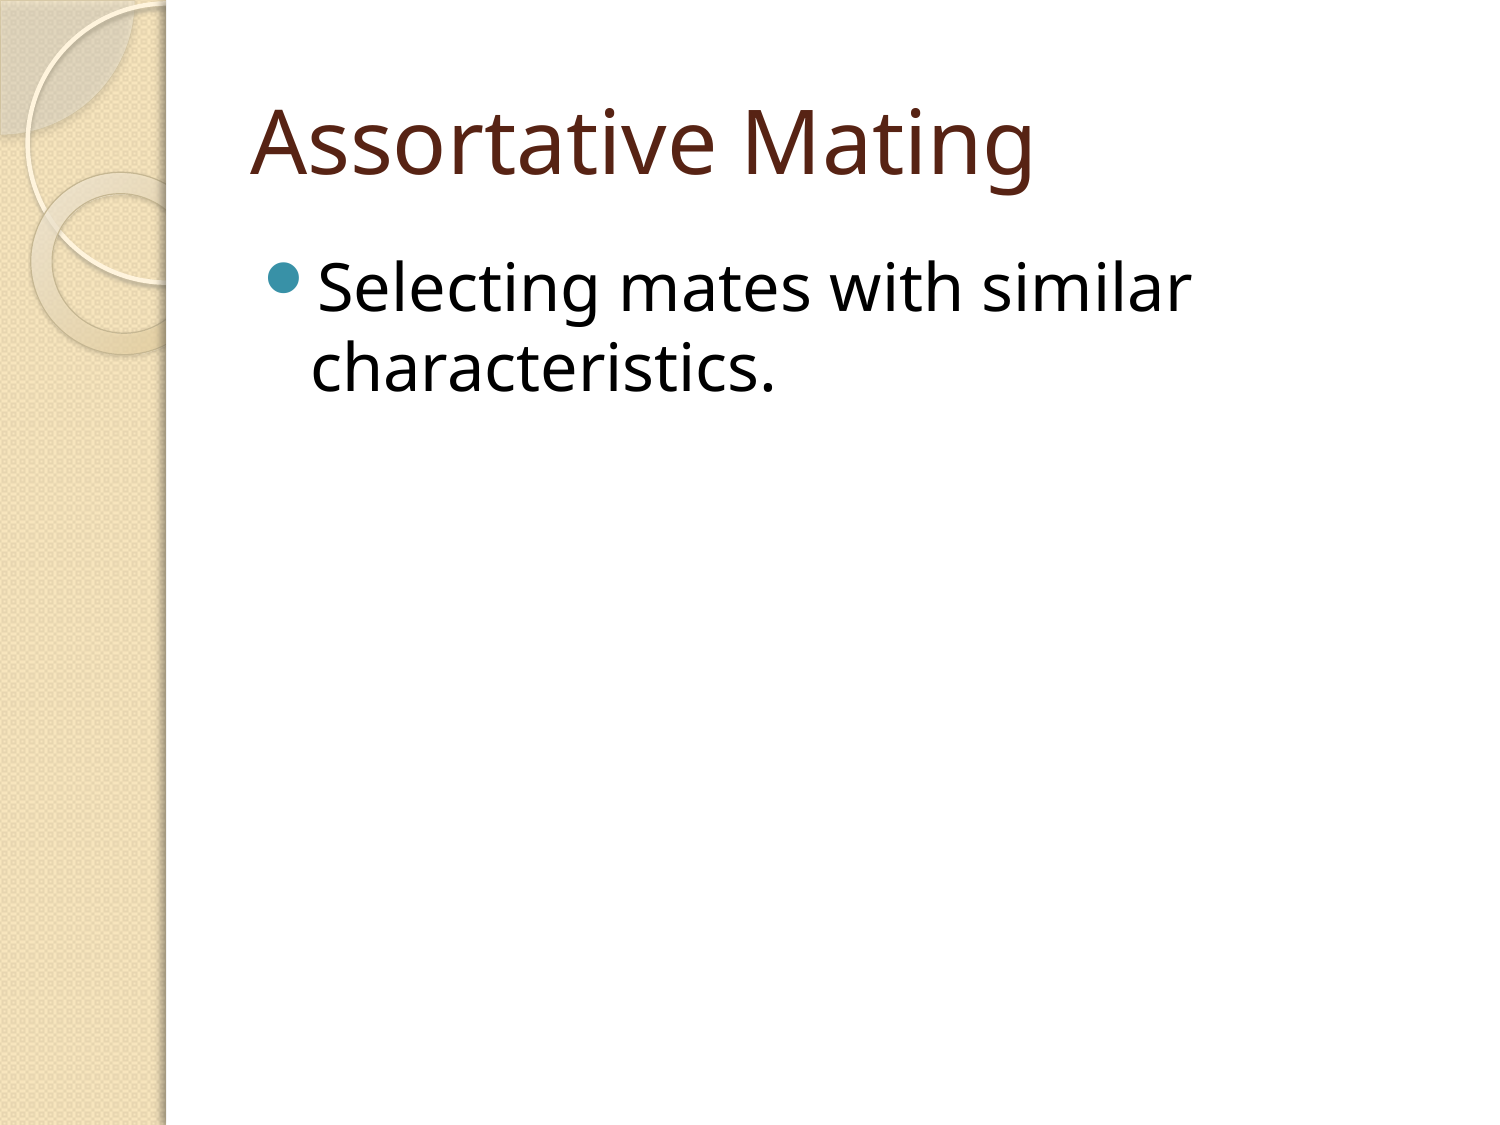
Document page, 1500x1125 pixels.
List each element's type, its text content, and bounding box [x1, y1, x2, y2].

title Assortative Mating [235, 45, 1466, 233]
list Selecting mates with similar characteristics. [235, 237, 1466, 1025]
